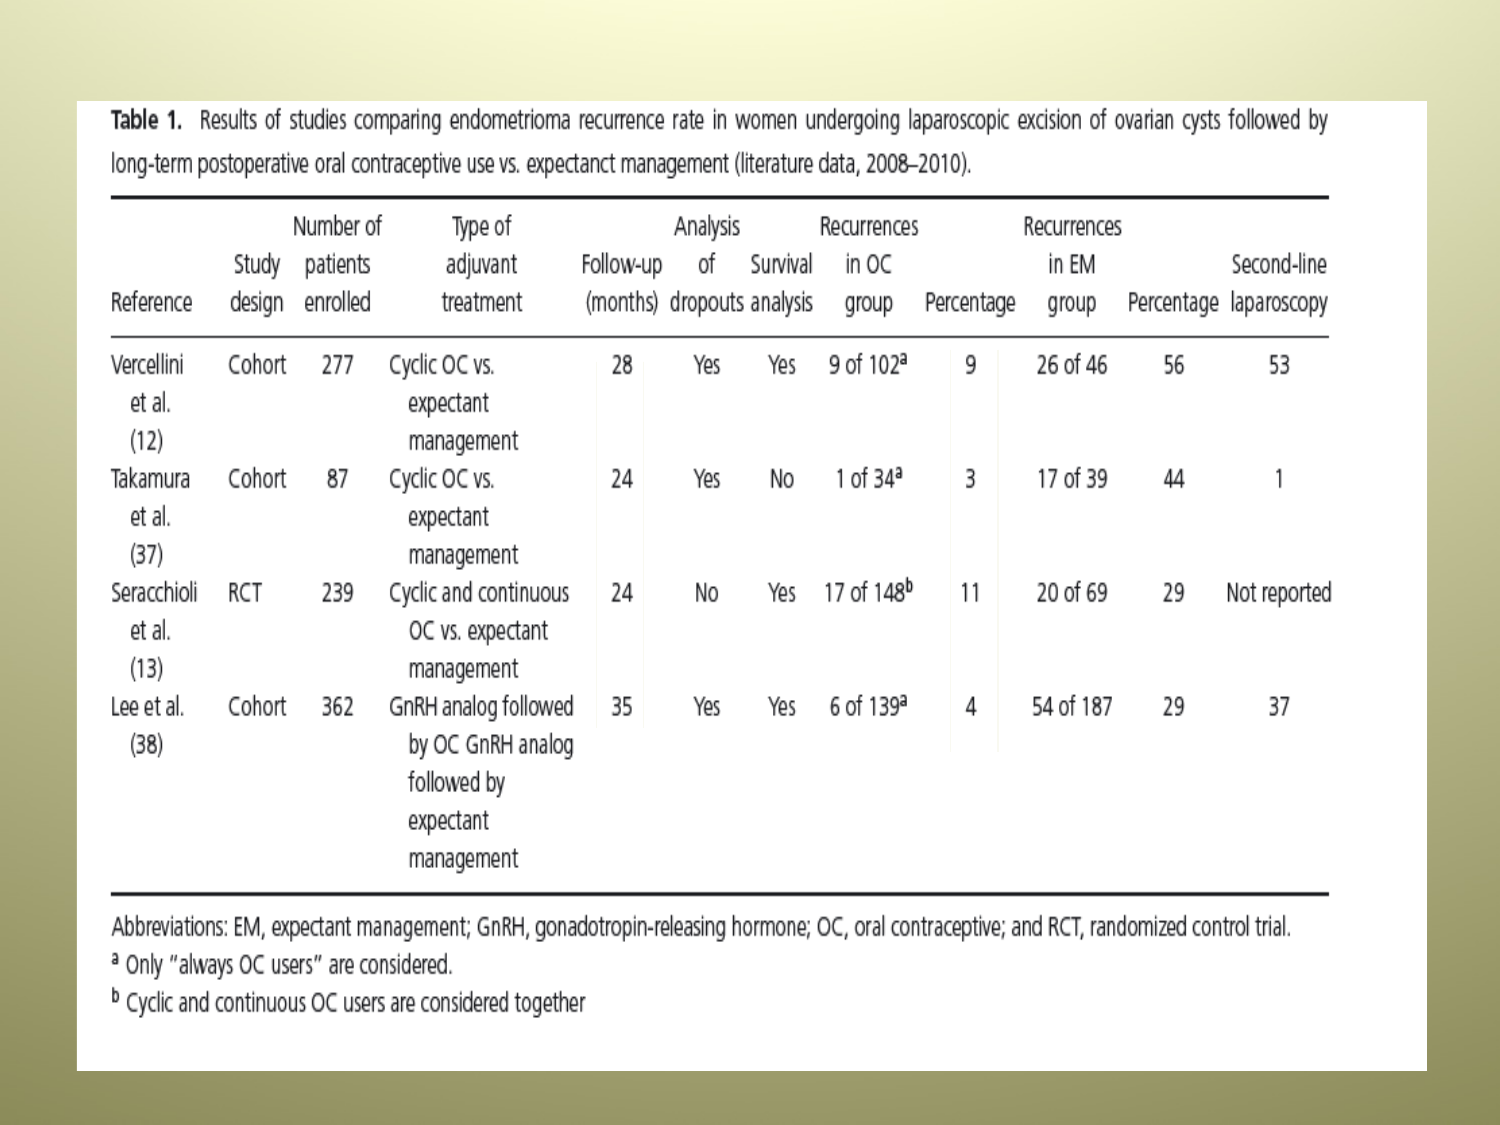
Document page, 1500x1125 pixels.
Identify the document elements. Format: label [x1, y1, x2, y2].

list [76, 101, 1427, 1071]
picture [0, 0, 1500, 1125]
